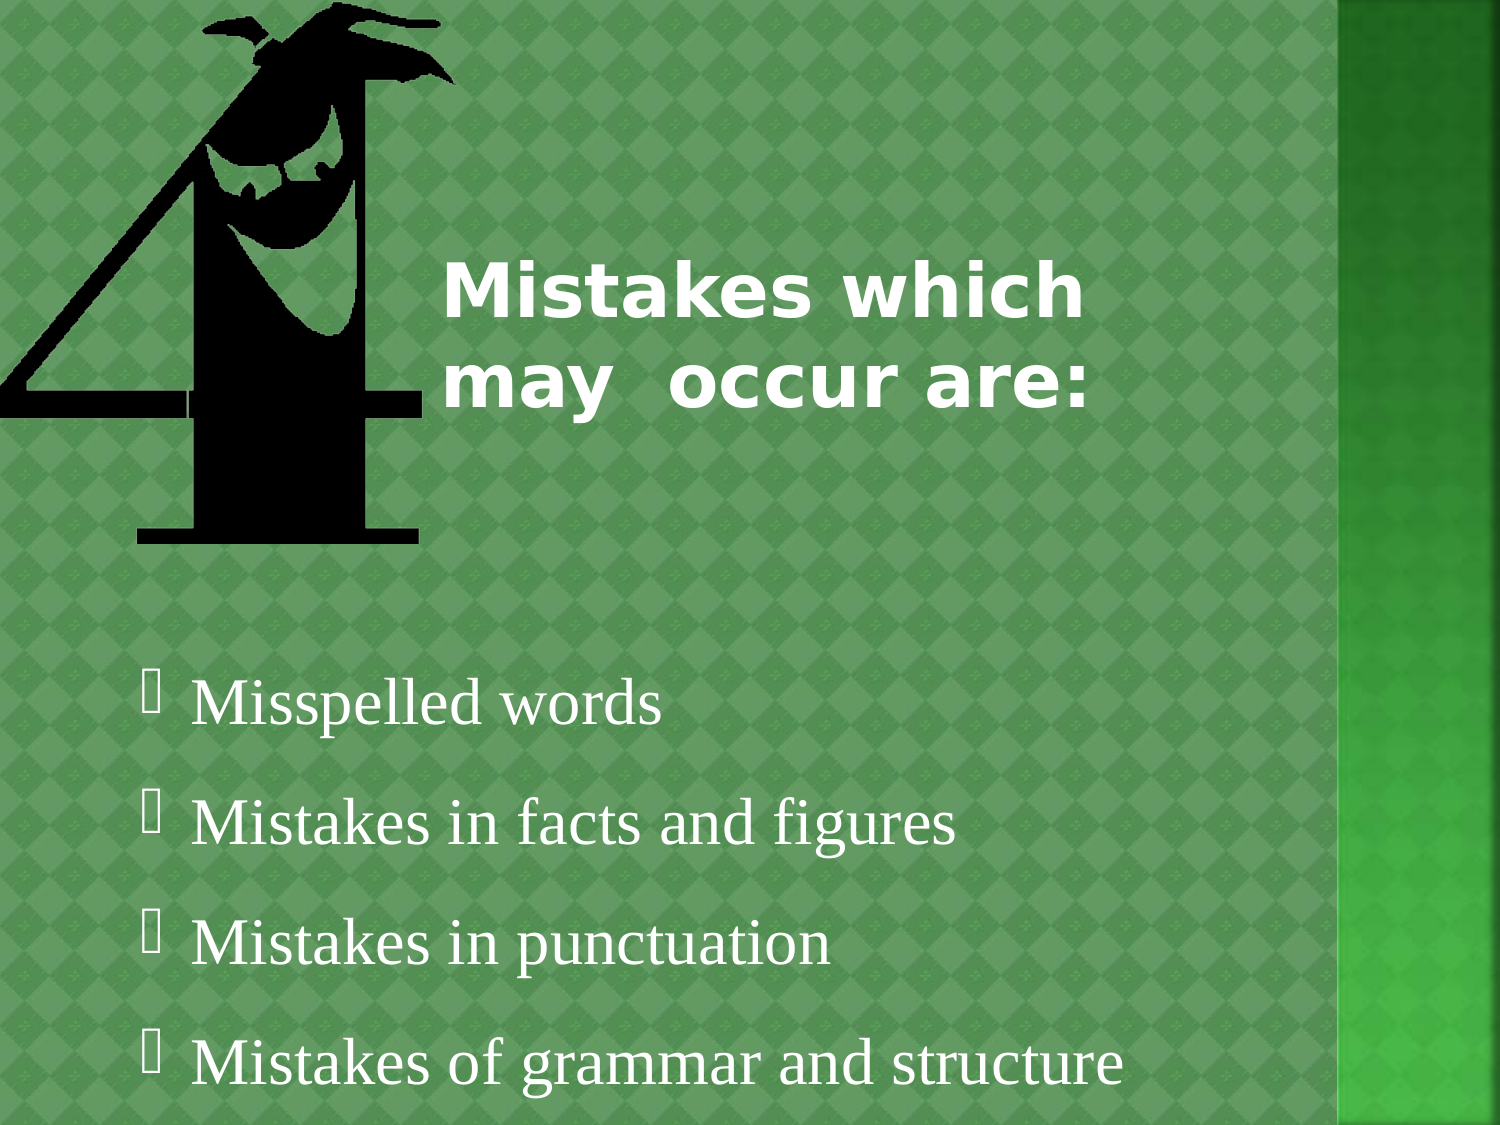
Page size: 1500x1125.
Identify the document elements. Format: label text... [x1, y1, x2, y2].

title Mistakes which may occur are: [457, 240, 1105, 431]
text_box [0, 0, 457, 544]
text_box Misspelled words Mistakes in facts and figures Mistakes in punctuation Mistakes of grammar and structure [137, 616, 1236, 1098]
picture [0, 0, 1500, 1125]
